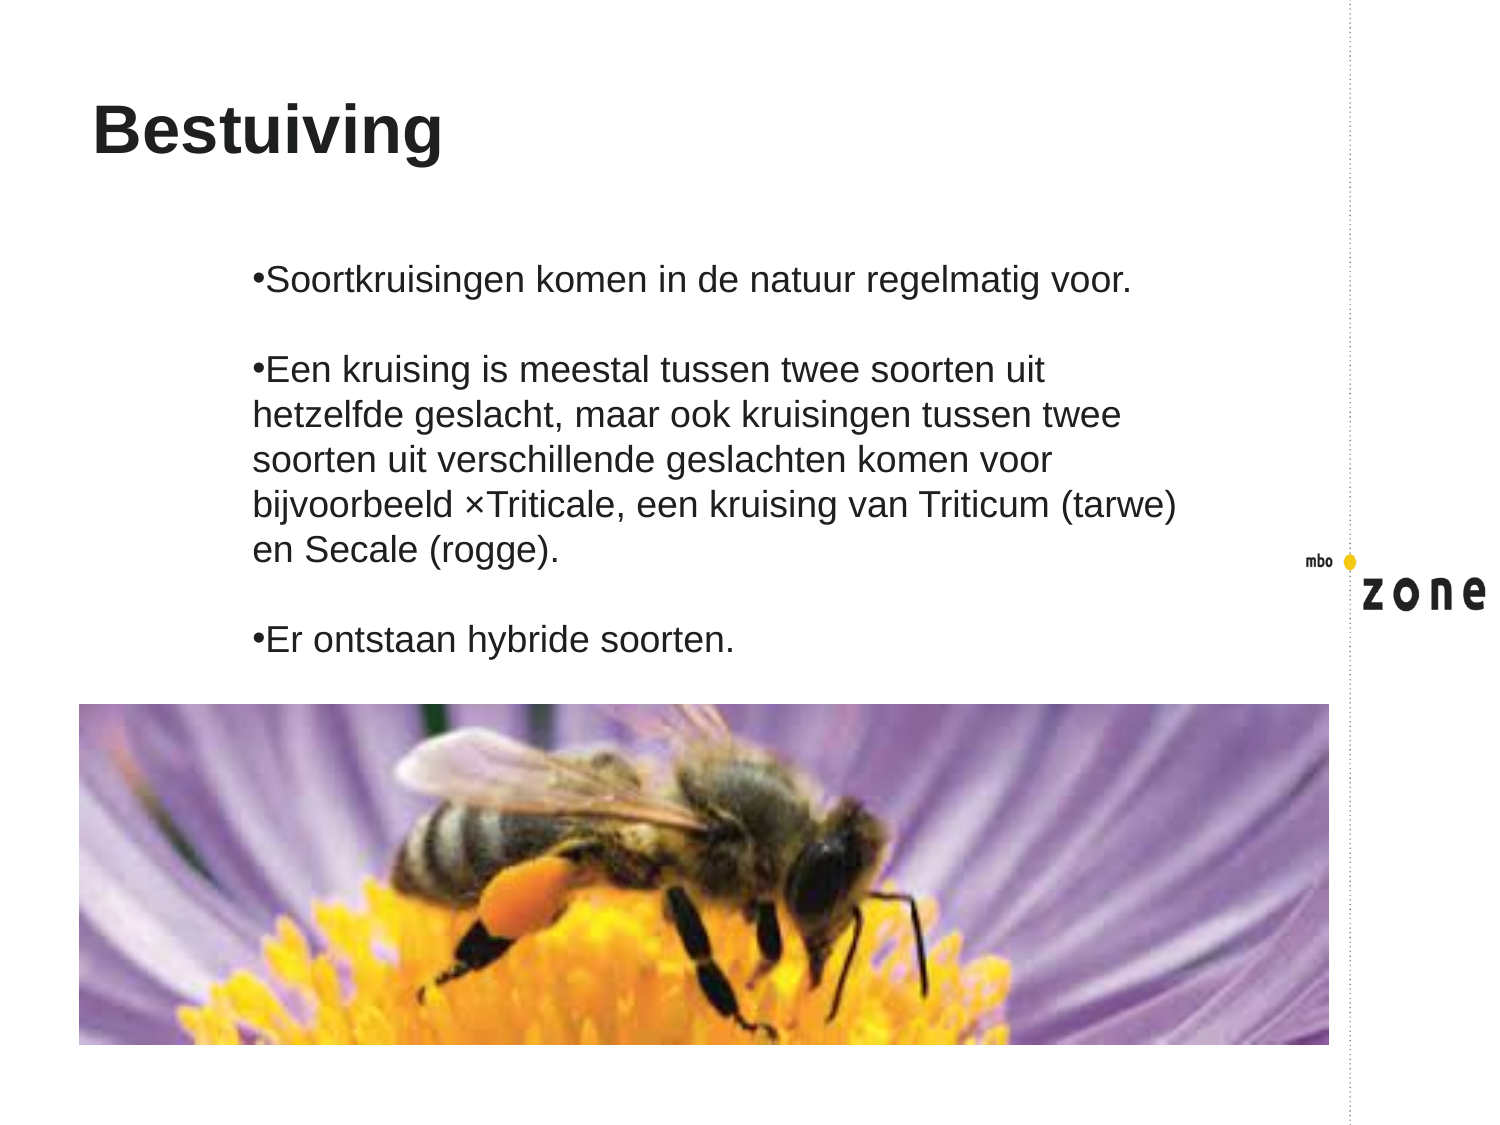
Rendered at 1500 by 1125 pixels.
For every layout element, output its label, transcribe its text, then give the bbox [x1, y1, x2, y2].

title Bestuiving [93, 94, 1205, 272]
list Soortkruisingen komen in de natuur regelmatig voor. Een kruising is meestal tussen twee soorten uit hetzelfde geslacht, maar ook kruisingen tussen twee soorten uit verschillende geslachten komen voor bijvoorbeeld ×Triticale, een kruising van Triticum (tarwe) en Secale (rogge). Er ontstaan hybride soorten. [252, 255, 1205, 704]
picture [79, 0, 1500, 1125]
